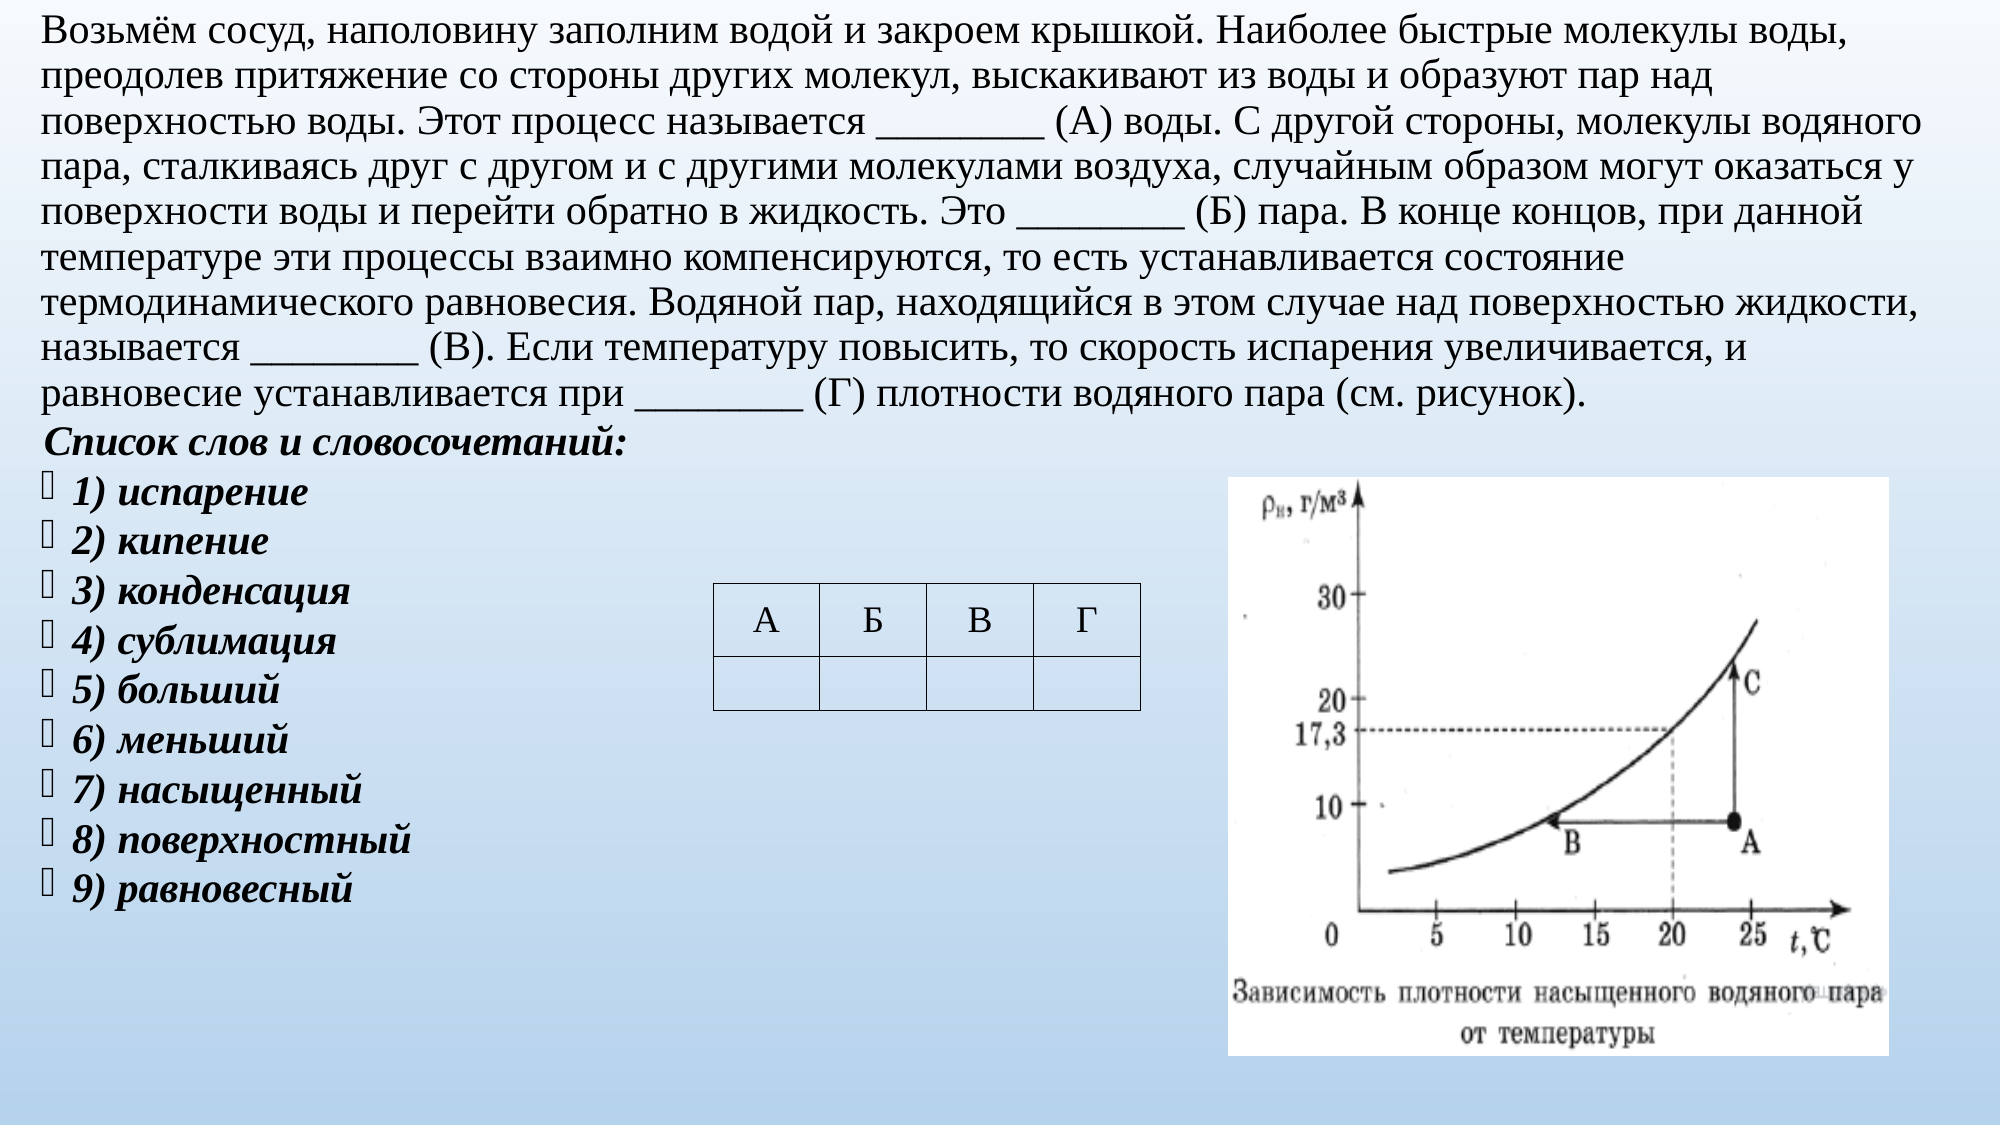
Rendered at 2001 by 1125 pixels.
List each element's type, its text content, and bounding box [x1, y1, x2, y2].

table_cell [1034, 657, 1140, 710]
list Возьмём сосуд, наполовину заполним водой и закроем крышкой. Наиболее быстрые молекулы воды, преодолев притяжение со стороны других молекул, выскакивают из воды и образуют пар над поверхностью воды. Этот процесс называется ________ (А) воды. С другой стороны, молекулы водяного пара, сталкиваясь друг с другом и с другими молекулами воздуха, случайным образом могут оказаться у поверхности воды и перейти обратно в жидкость. Это ________ (Б) пара. В конце концов, при данной температуре эти процессы взаимно компенсируются, то есть устанавливается состояние термодинамического равновесия. Водяной пар, находящийся в этом случае над поверхностью жидкости, называется ________ (В). Если температуру повысить, то скорость испарения увеличивается, и равновесие устанавливается при ________ (Г) плотности водяного пара (см. рисунок). Список слов и словосочетаний: 1) испарение 2) кипение 3) конденсация 4) сублимация 5) больший 6) меньший 7) насыщенный 8) поверхностный 9) равновесный [25, 0, 1975, 1053]
table_cell [820, 657, 926, 710]
table_header В [927, 584, 1033, 656]
table_cell [927, 657, 1033, 710]
table_header Б [820, 584, 926, 656]
table_header А [714, 584, 819, 656]
picture [1228, 477, 1889, 1056]
table_header Г [1034, 584, 1140, 656]
table_cell [714, 657, 819, 710]
